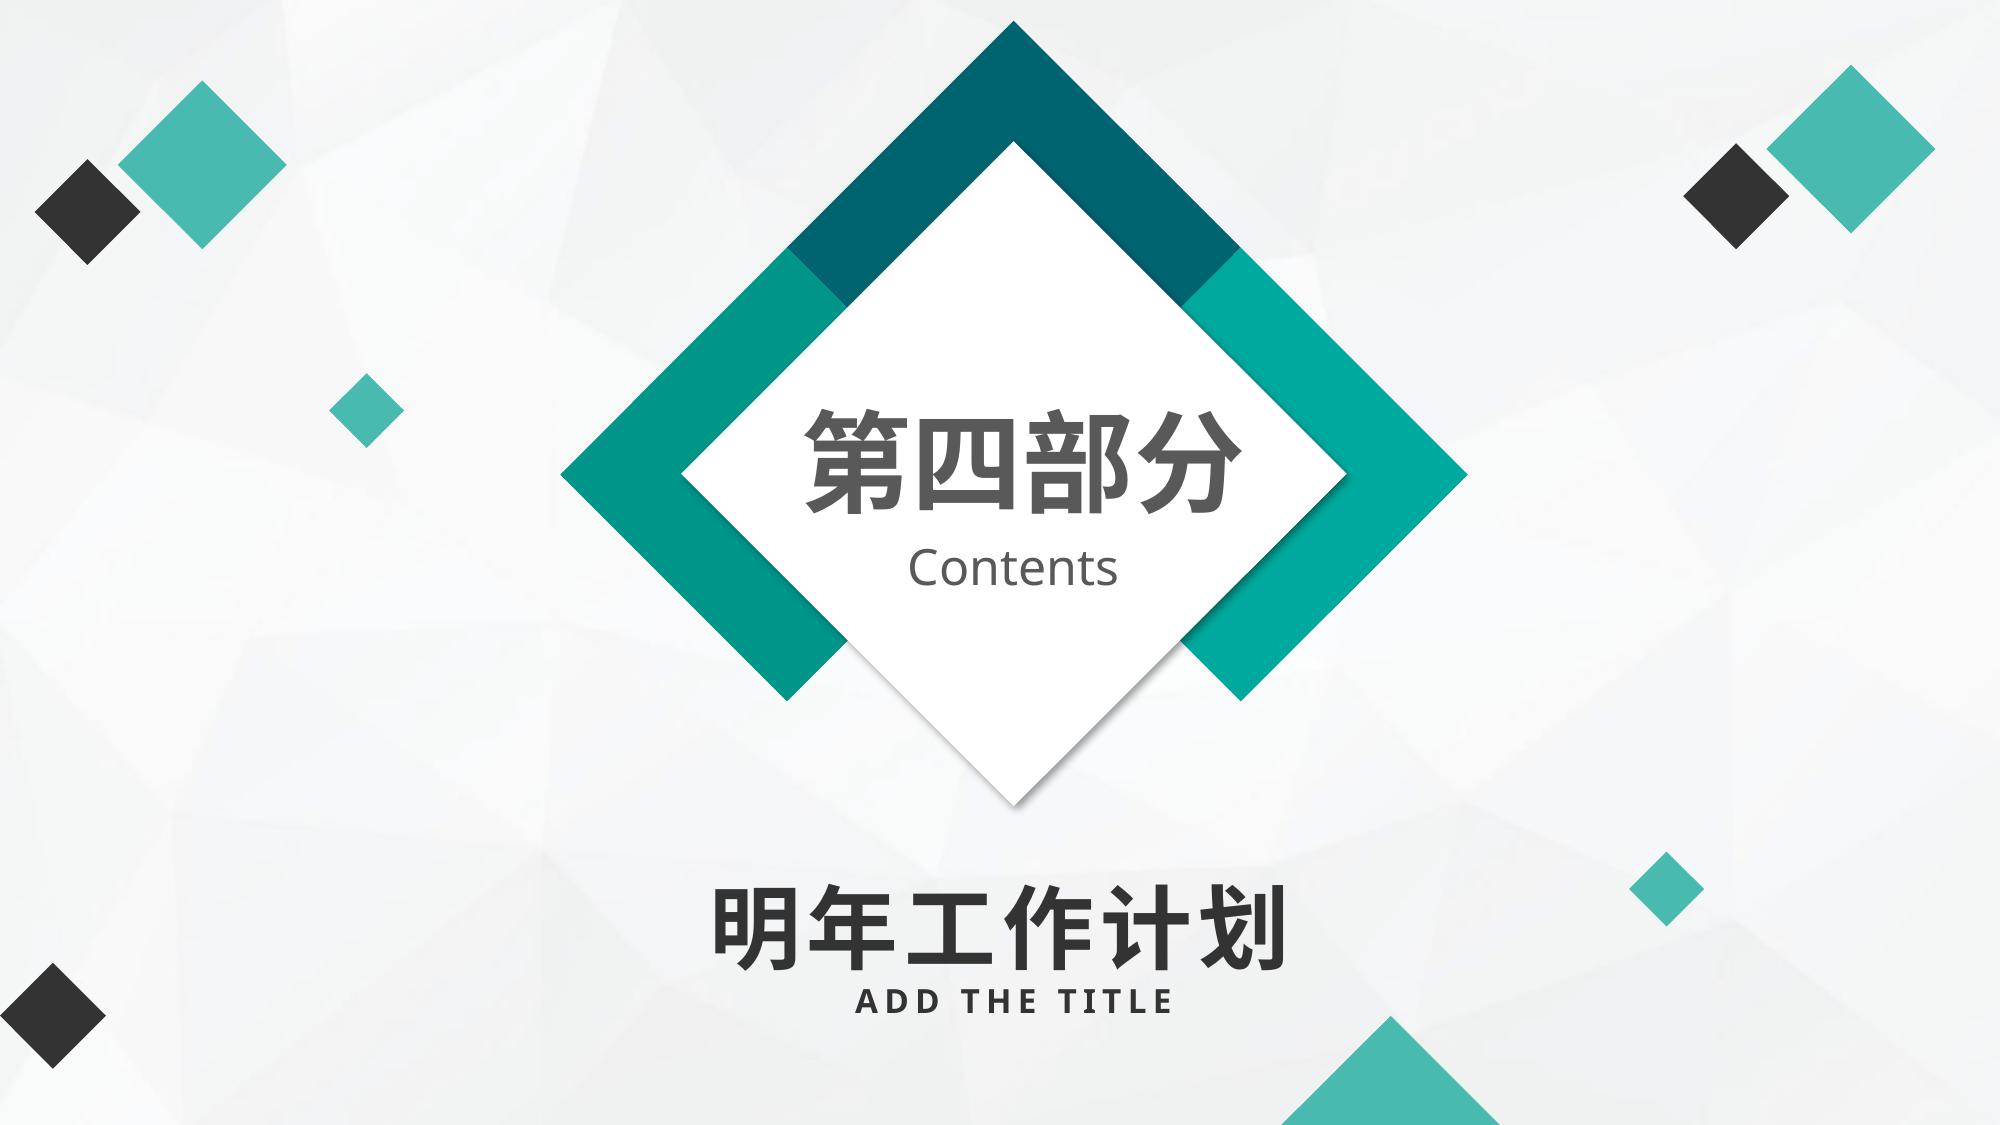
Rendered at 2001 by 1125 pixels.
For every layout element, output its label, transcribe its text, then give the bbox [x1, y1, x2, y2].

text_box [117, 80, 287, 250]
text_box [1683, 143, 1790, 250]
text_box [1629, 851, 1705, 927]
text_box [621, 0, 1407, 868]
text_box 明年工作计划 ADD THE TITLE [625, 868, 1402, 1028]
text_box [0, 962, 106, 1069]
text_box [34, 159, 141, 266]
text_box [1281, 1015, 1500, 1125]
text_box [1766, 64, 1936, 234]
text_box [329, 373, 405, 449]
